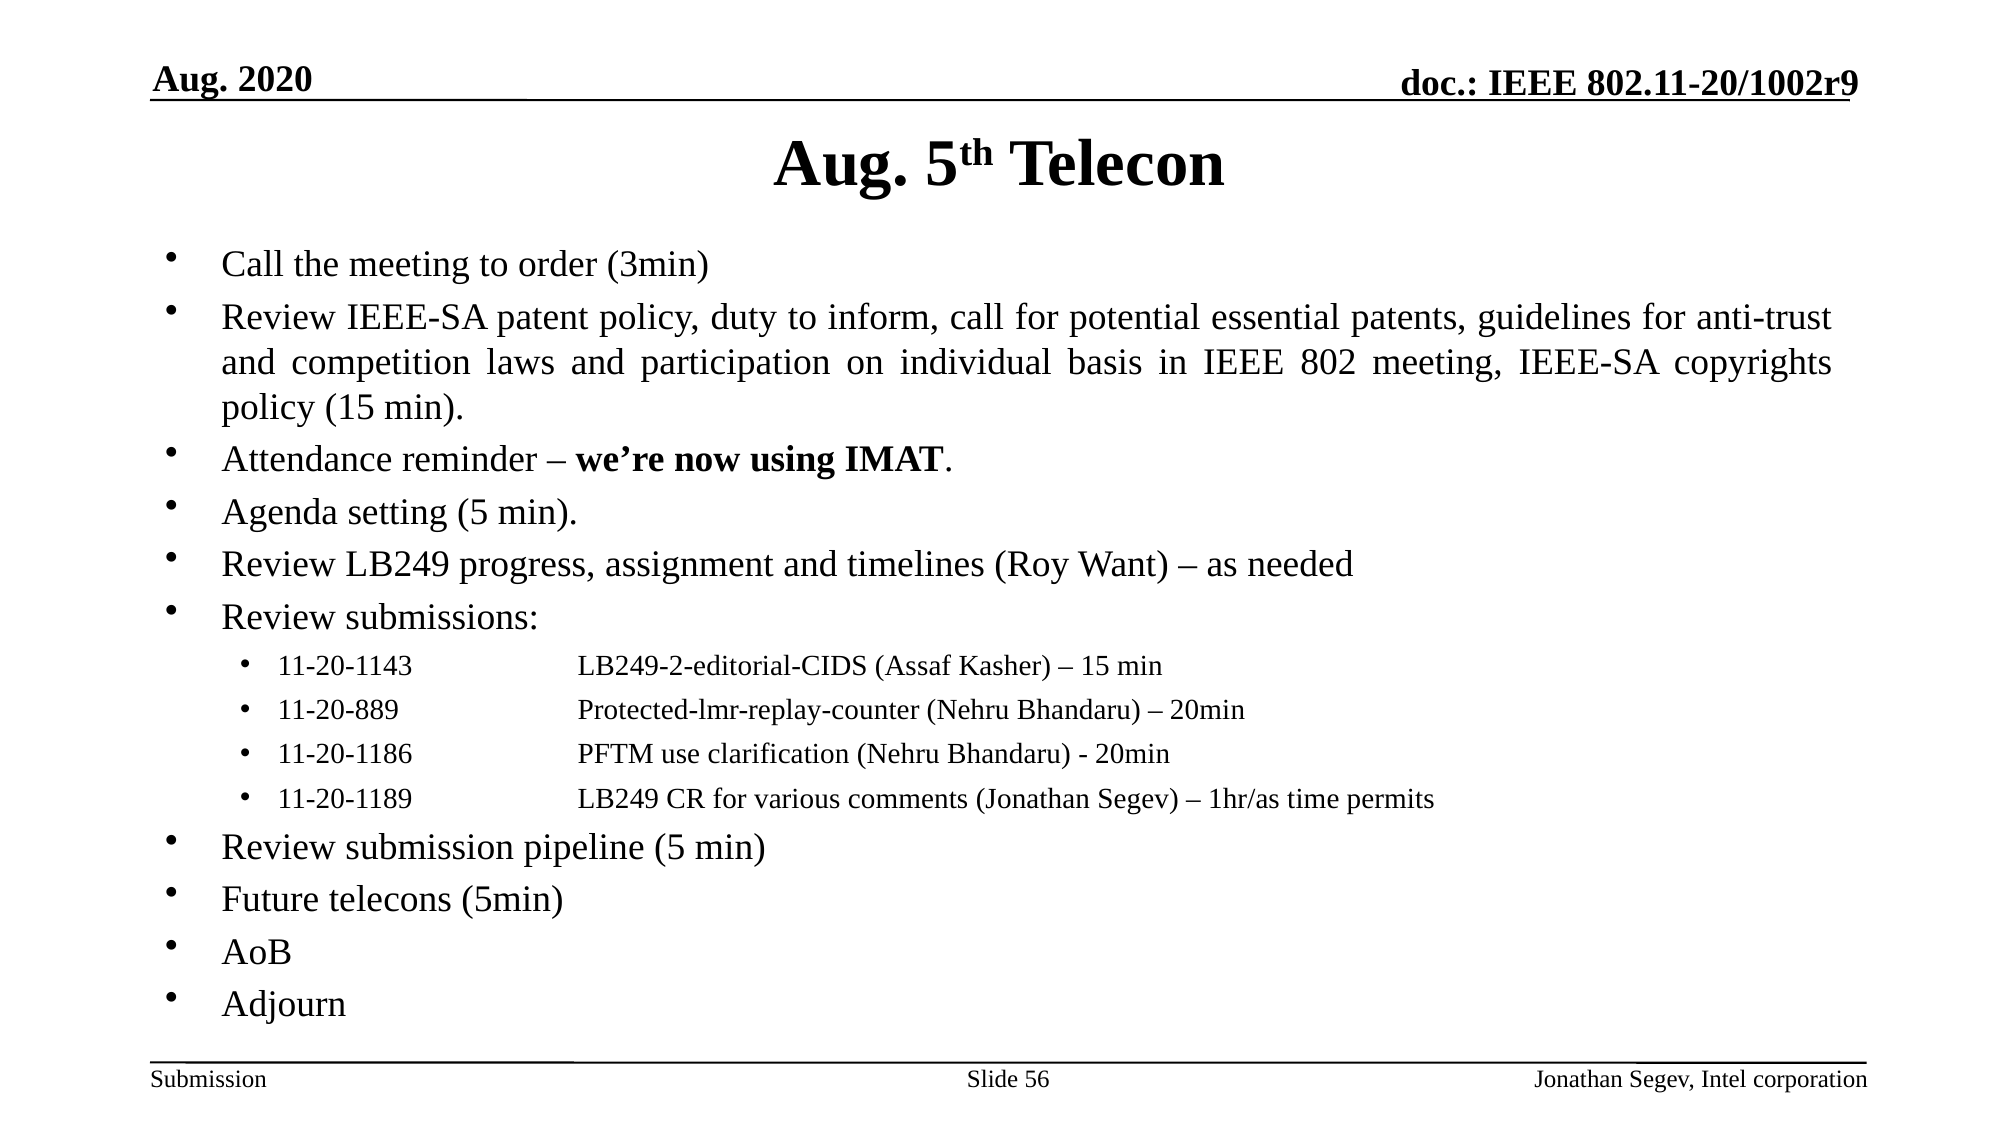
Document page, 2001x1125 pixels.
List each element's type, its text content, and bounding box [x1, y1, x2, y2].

footer Jonathan Segev, Intel corporation [1171, 1061, 1869, 1093]
title Aug. 5th Telecon [149, 112, 1850, 205]
list Call the meeting to order (3min) Review IEEE-SA patent policy, duty to inform, call for potential essential patents, guidelines for anti-trust and competition laws and participation on individual basis in IEEE 802 meeting, IEEE-SA copyrights policy (15 min). Attendance reminder – we’re now using IMAT. Agenda setting (5 min). Review LB249 progress, assignment and timelines (Roy Want) – as needed Review submissions: 11-20-1143 LB249-2-editorial-CIDS (Assaf Kasher) – 15 min 11-20-889 Protected-lmr-replay-counter (Nehru Bhandaru) – 20min 11-20-1186 PFTM use clarification (Nehru Bhandaru) - 20min 11-20-1189 LB249 CR for various comments (Jonathan Segev) – 1hr/as time permits Review submission pipeline (5 min) Future telecons (5min) AoB Adjourn [149, 231, 1850, 1000]
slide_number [152, 54, 563, 100]
slide_number Slide 56 [950, 1061, 1067, 1123]
